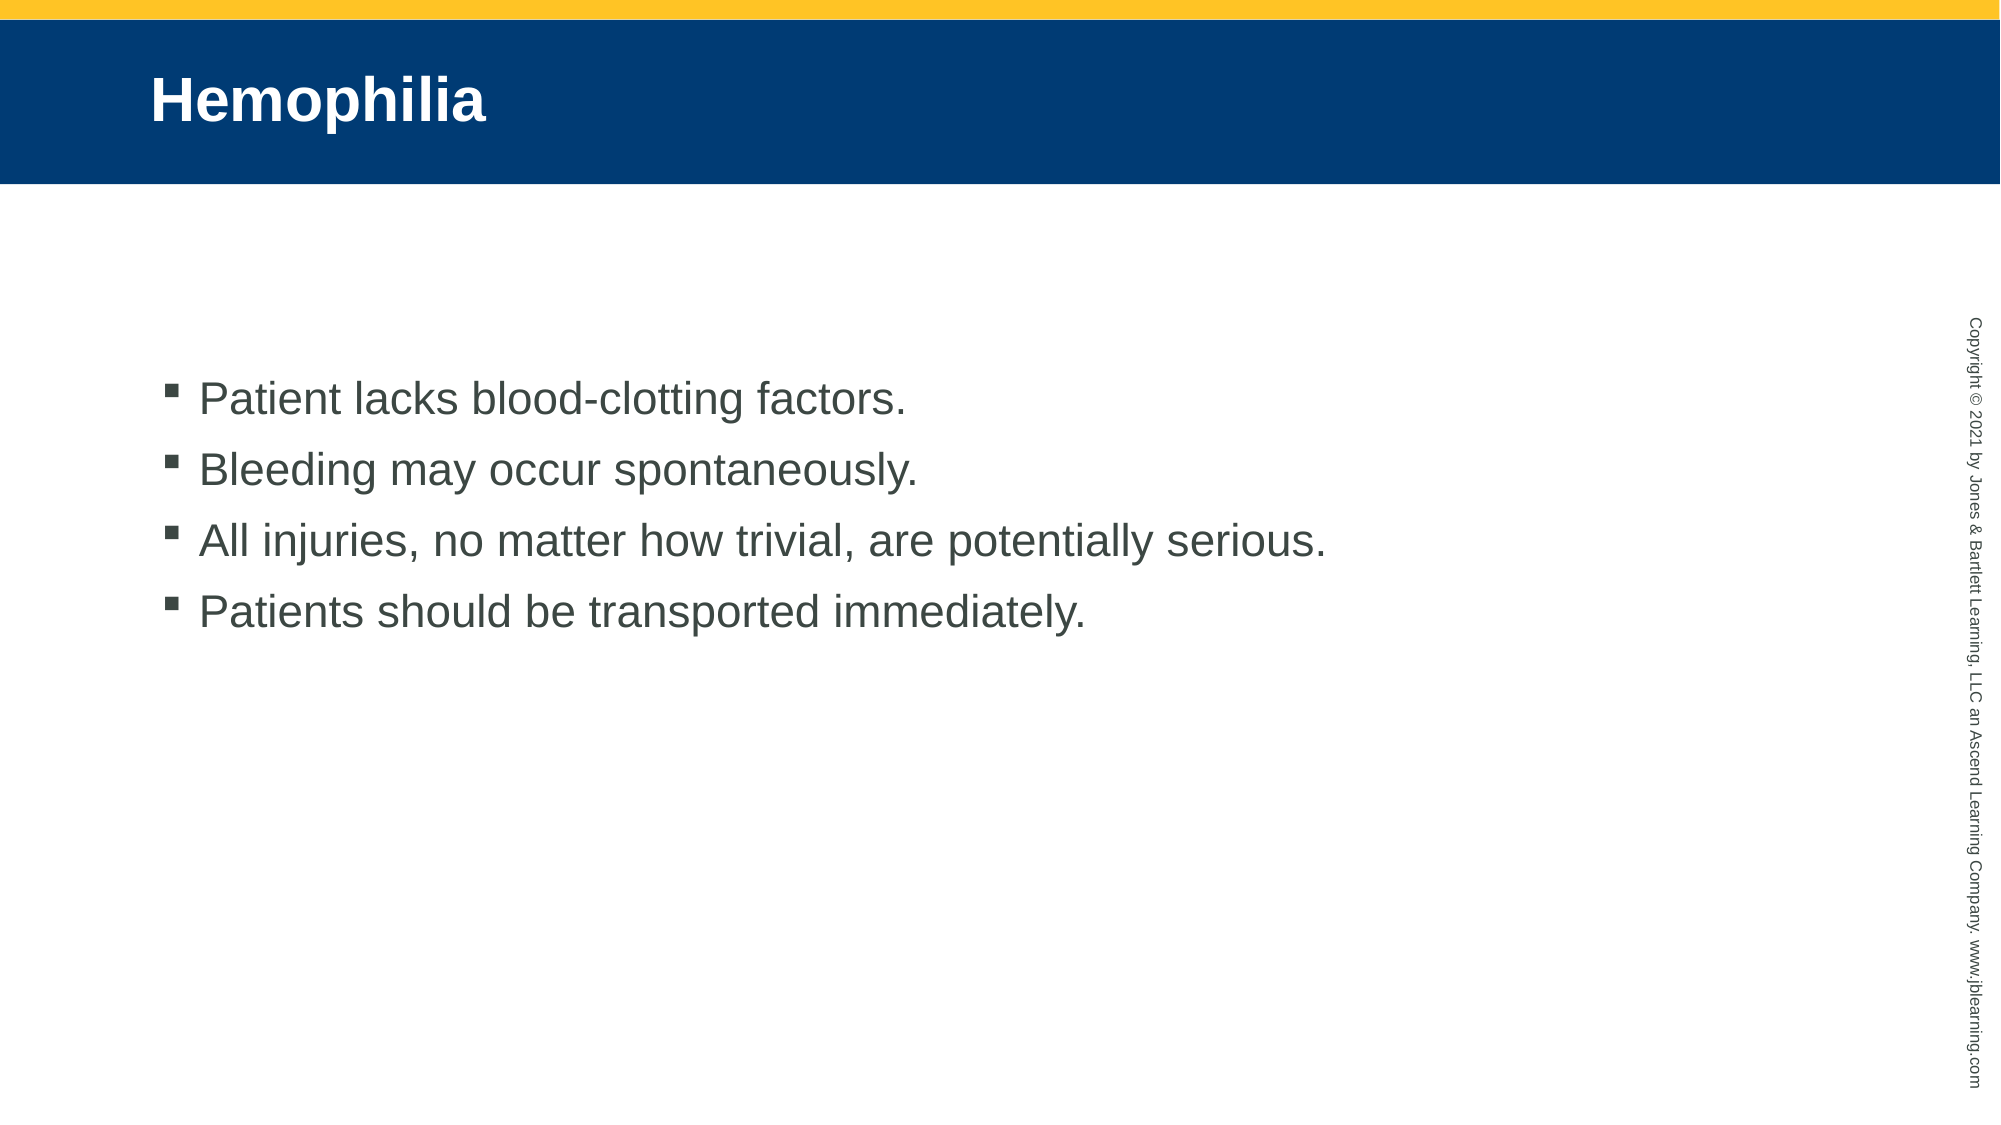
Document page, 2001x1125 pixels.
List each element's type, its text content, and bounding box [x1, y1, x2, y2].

list Patient lacks blood-clotting factors. Bleeding may occur spontaneously. All injuries, no matter how trivial, are potentially serious. Patients should be transported immediately. [146, 361, 1859, 1016]
title Hemophilia [0, 19, 2000, 185]
